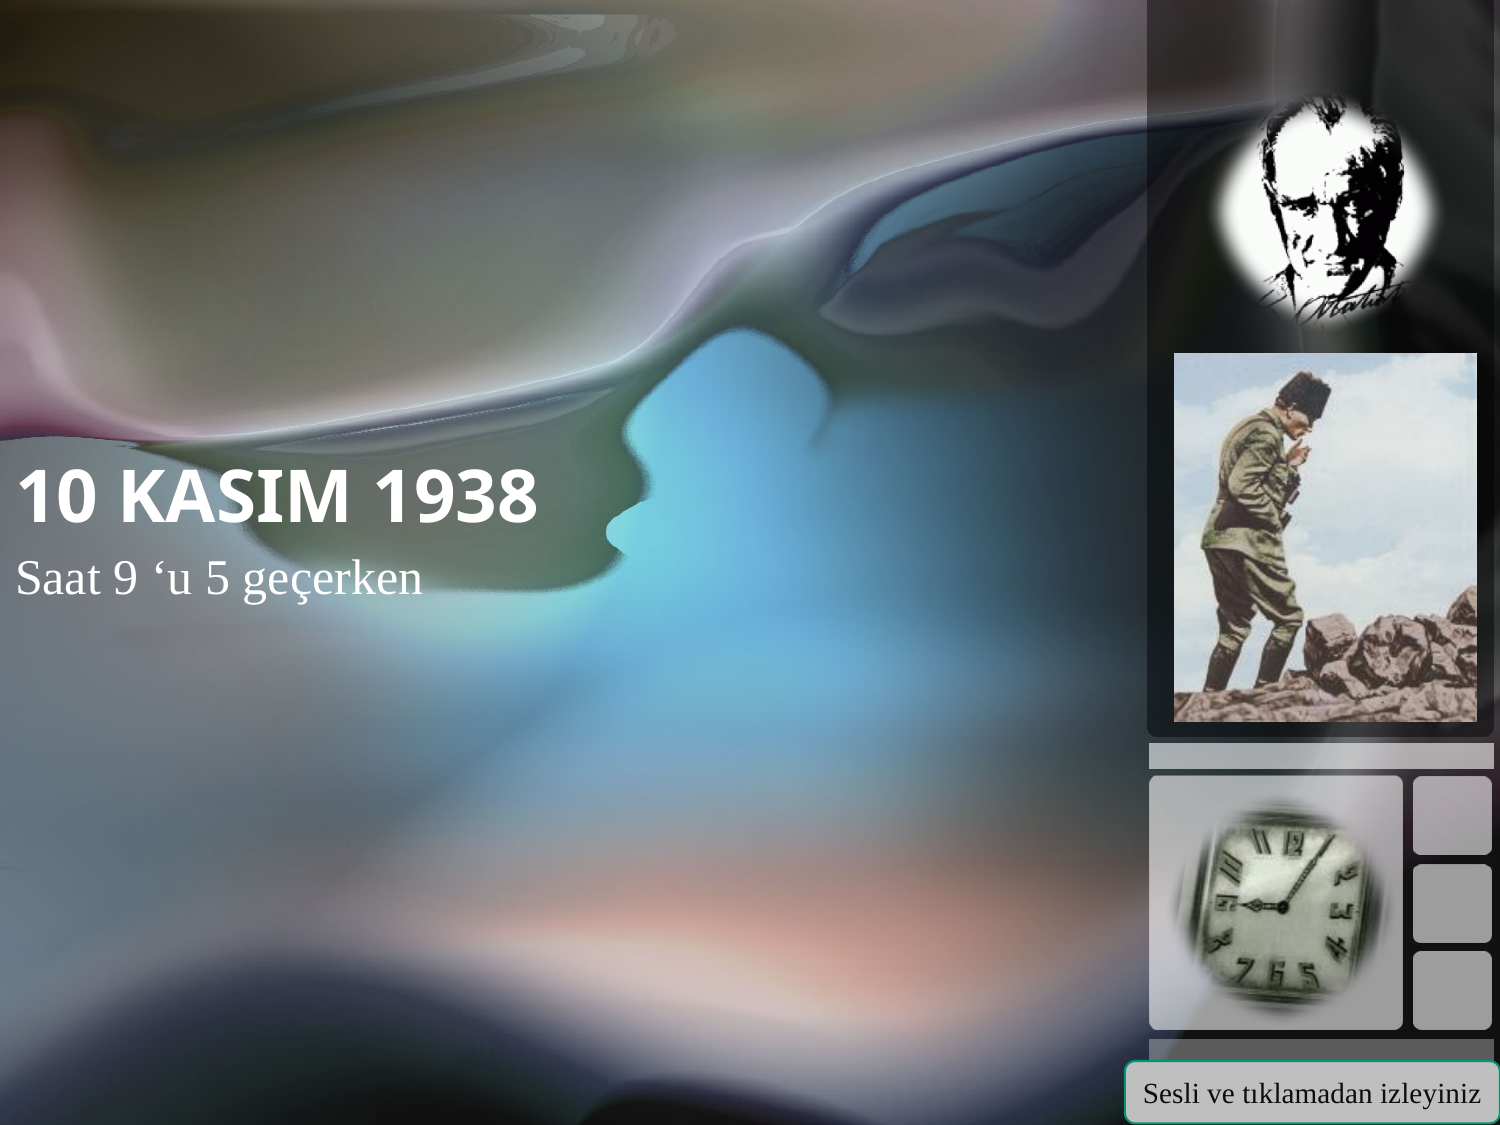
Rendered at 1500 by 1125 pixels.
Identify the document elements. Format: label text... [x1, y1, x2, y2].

text_box Sesli ve tıklamadan izleyiniz [1123, 1059, 1500, 1125]
picture [0, 0, 1500, 1125]
subtitle Saat 9 ‘u 5 geçerken [0, 537, 450, 588]
title 10 KASIM 1938 [0, 450, 650, 538]
